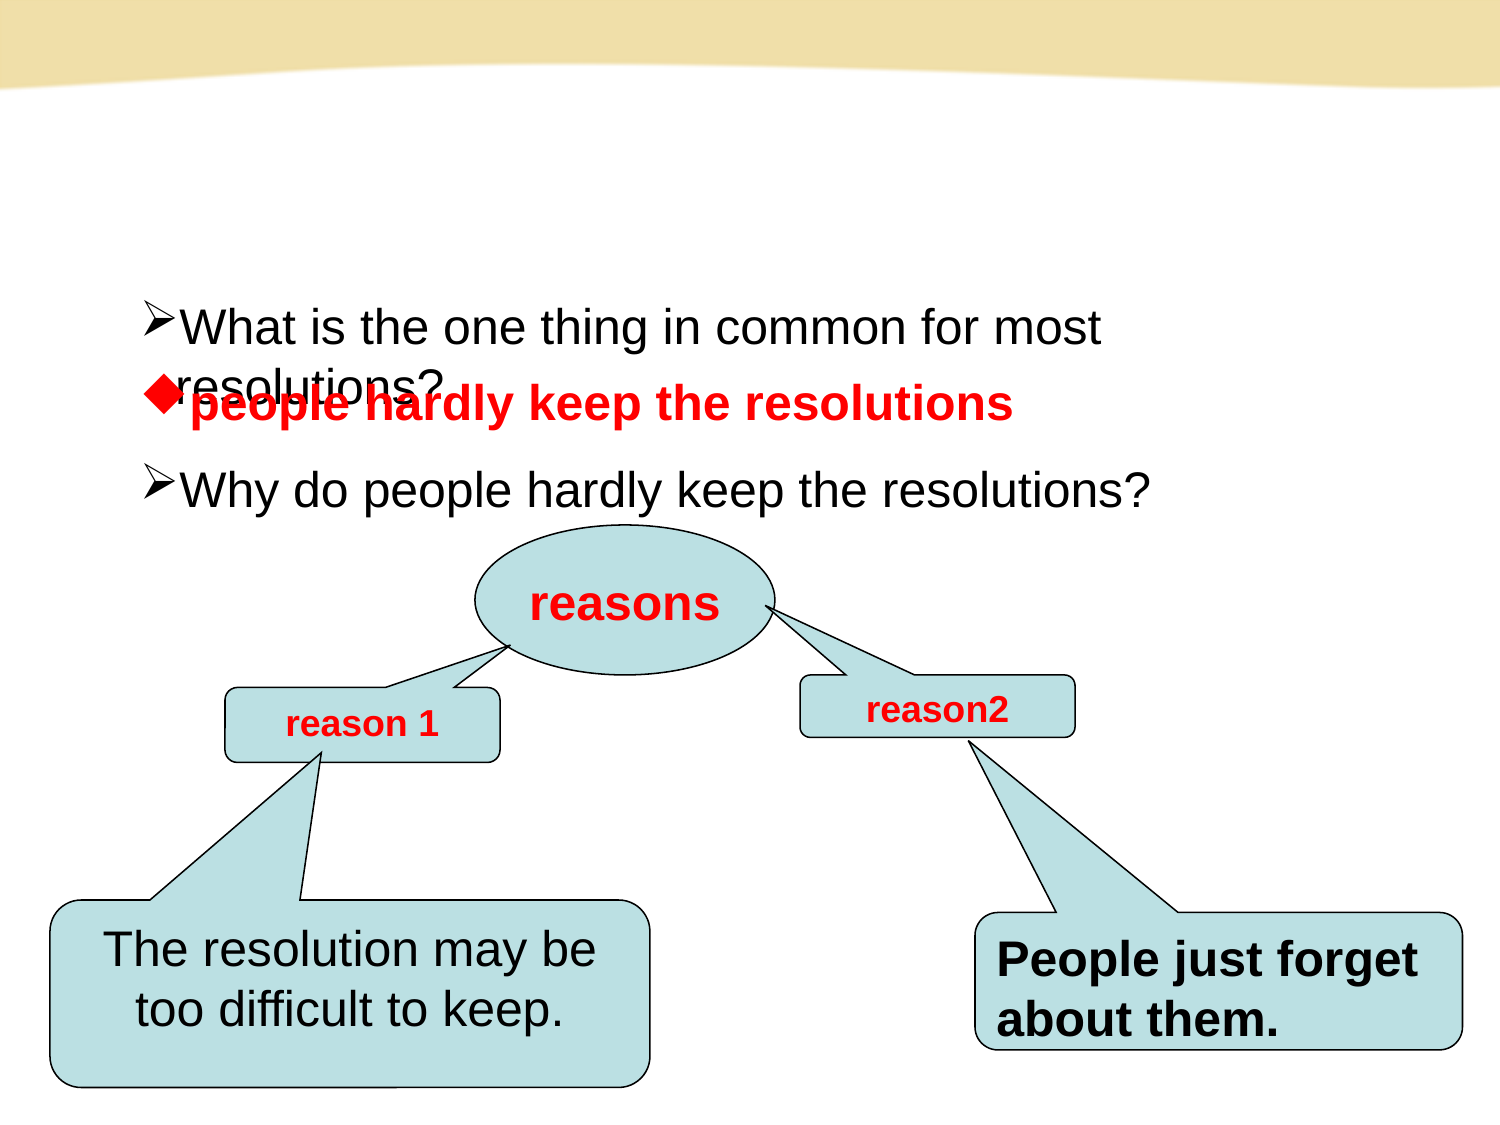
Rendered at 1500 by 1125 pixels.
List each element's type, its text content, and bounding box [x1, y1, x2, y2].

text_box Why do people hardly keep the resolutions? [124, 449, 1238, 525]
text_box The resolution may be too difficult to keep. [49, 752, 650, 1088]
text_box people hardly keep the resolutions [124, 362, 1030, 438]
text_box What is the one thing in common for most resolutions? [124, 287, 1400, 423]
text_box reason2 [765, 605, 1076, 738]
text_box People just forget about them. [968, 740, 1463, 1050]
picture [0, 0, 1500, 1125]
text_box reasons [474, 524, 775, 675]
text_box reason 1 [224, 645, 511, 763]
